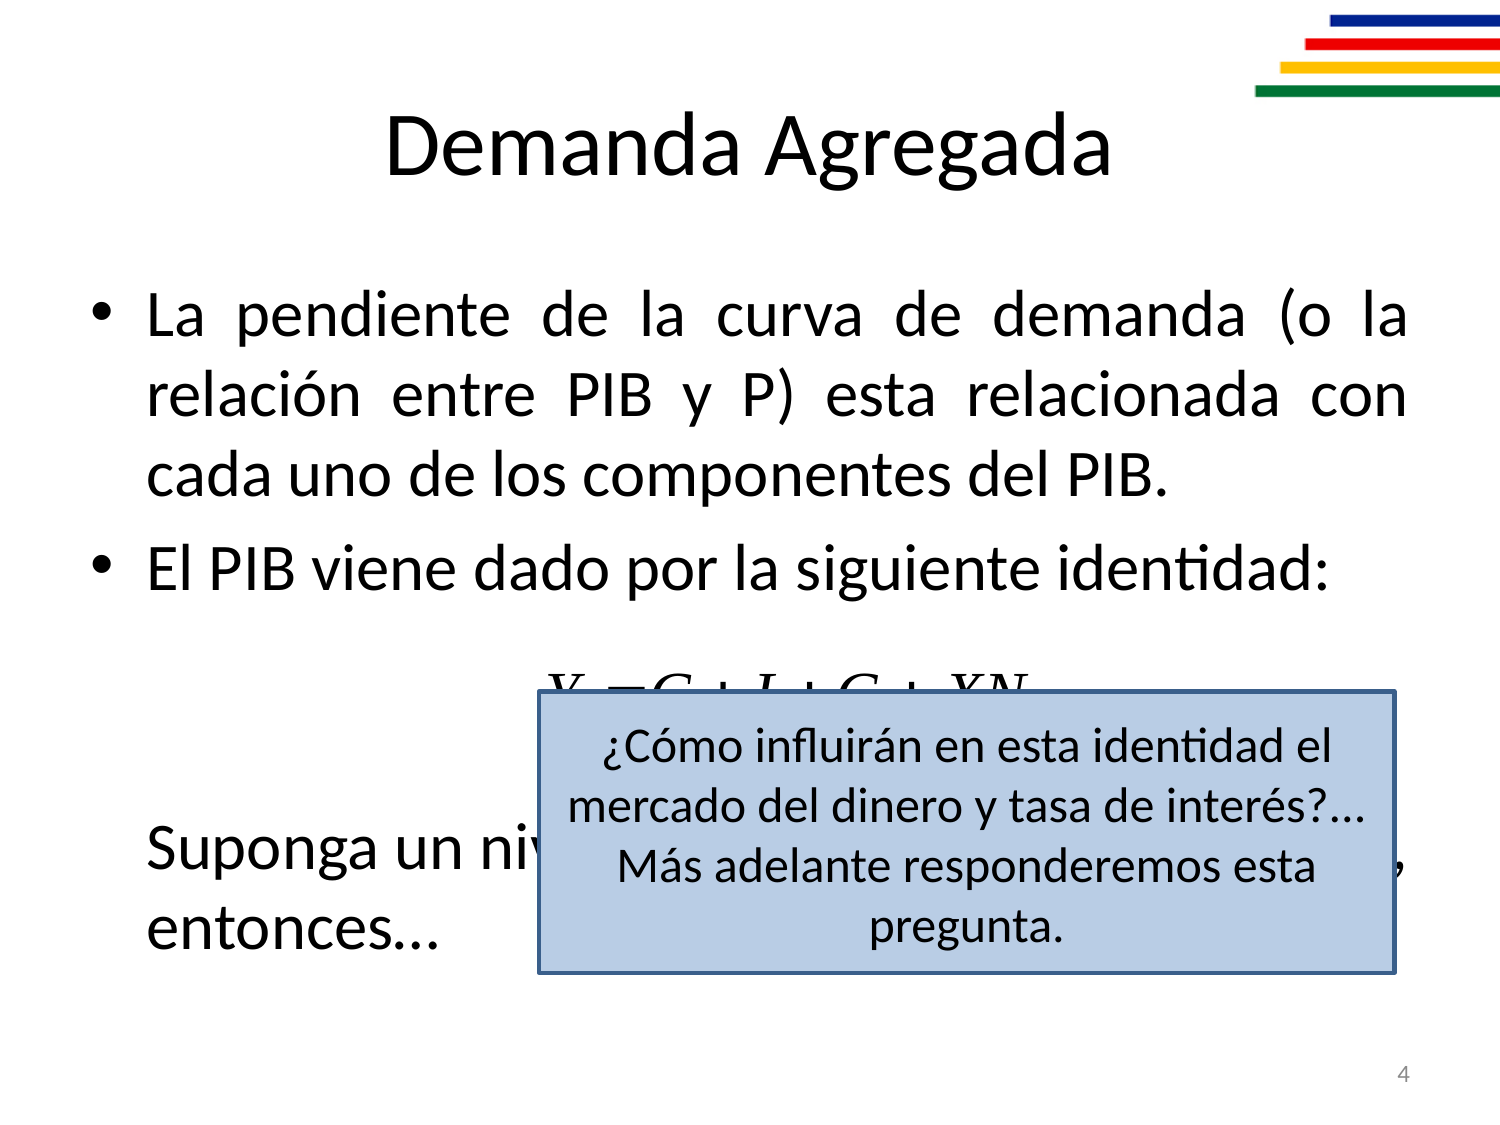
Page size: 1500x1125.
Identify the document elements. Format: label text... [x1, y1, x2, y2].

title Demanda Agregada [75, 45, 1425, 233]
list La pendiente de la curva de demanda (o la relación entre PIB y P) esta relacionada con cada uno de los componentes del PIB. El PIB viene dado por la siguiente identidad: Suponga un nivel fijo de gasto de gobierno (G), entonces… [75, 262, 1425, 1005]
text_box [538, 657, 1043, 732]
text_box ¿Cómo influirán en esta identidad el mercado del dinero y tasa de interés?... Más adelante responderemos esta pregunta. [537, 689, 1397, 975]
picture [0, 0, 1500, 1125]
slide_number 4 [1074, 1042, 1425, 1103]
